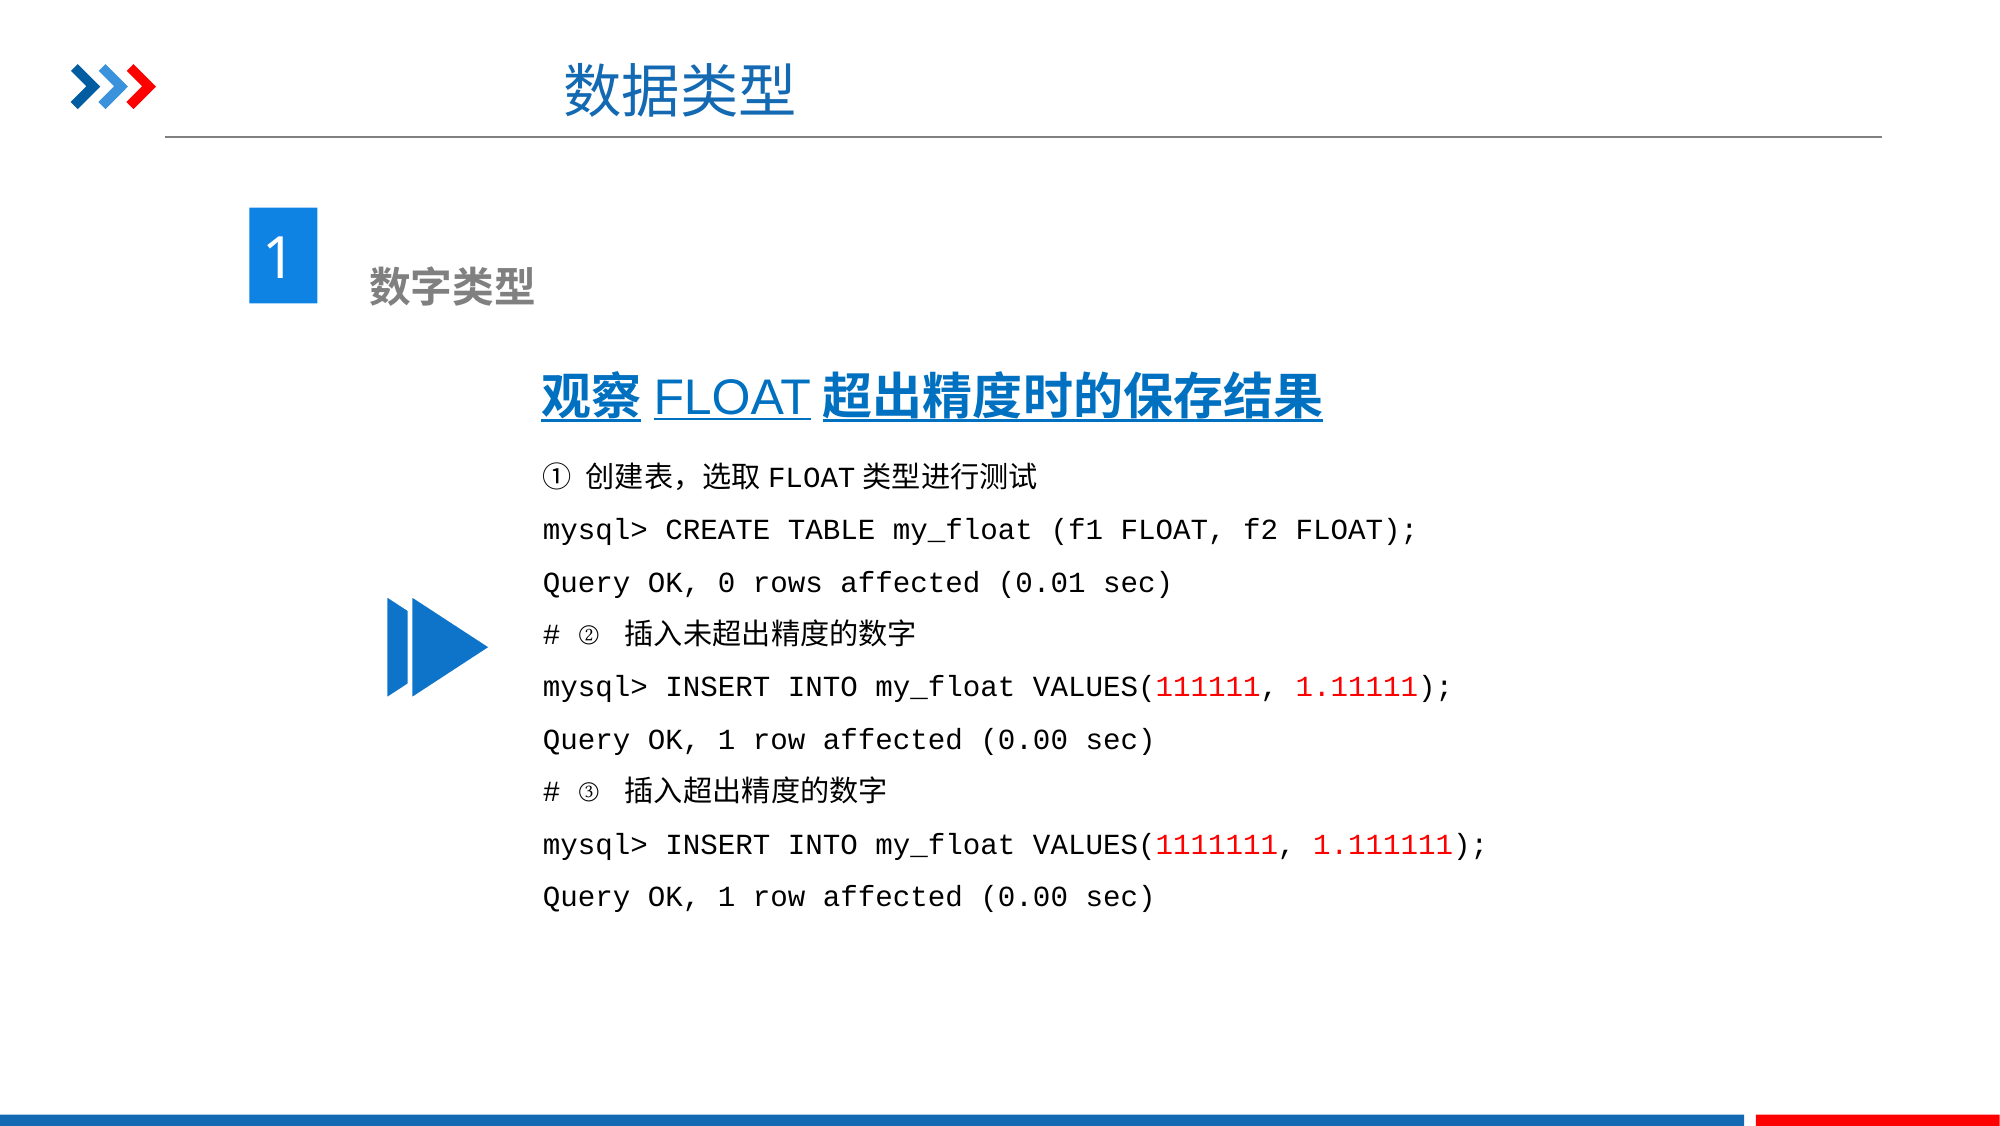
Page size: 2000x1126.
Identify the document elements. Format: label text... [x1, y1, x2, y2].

title 数据类型 [521, 25, 1296, 153]
text_box 数字类型 [319, 245, 1092, 380]
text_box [384, 593, 493, 702]
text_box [249, 207, 318, 304]
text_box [490, 357, 1595, 926]
